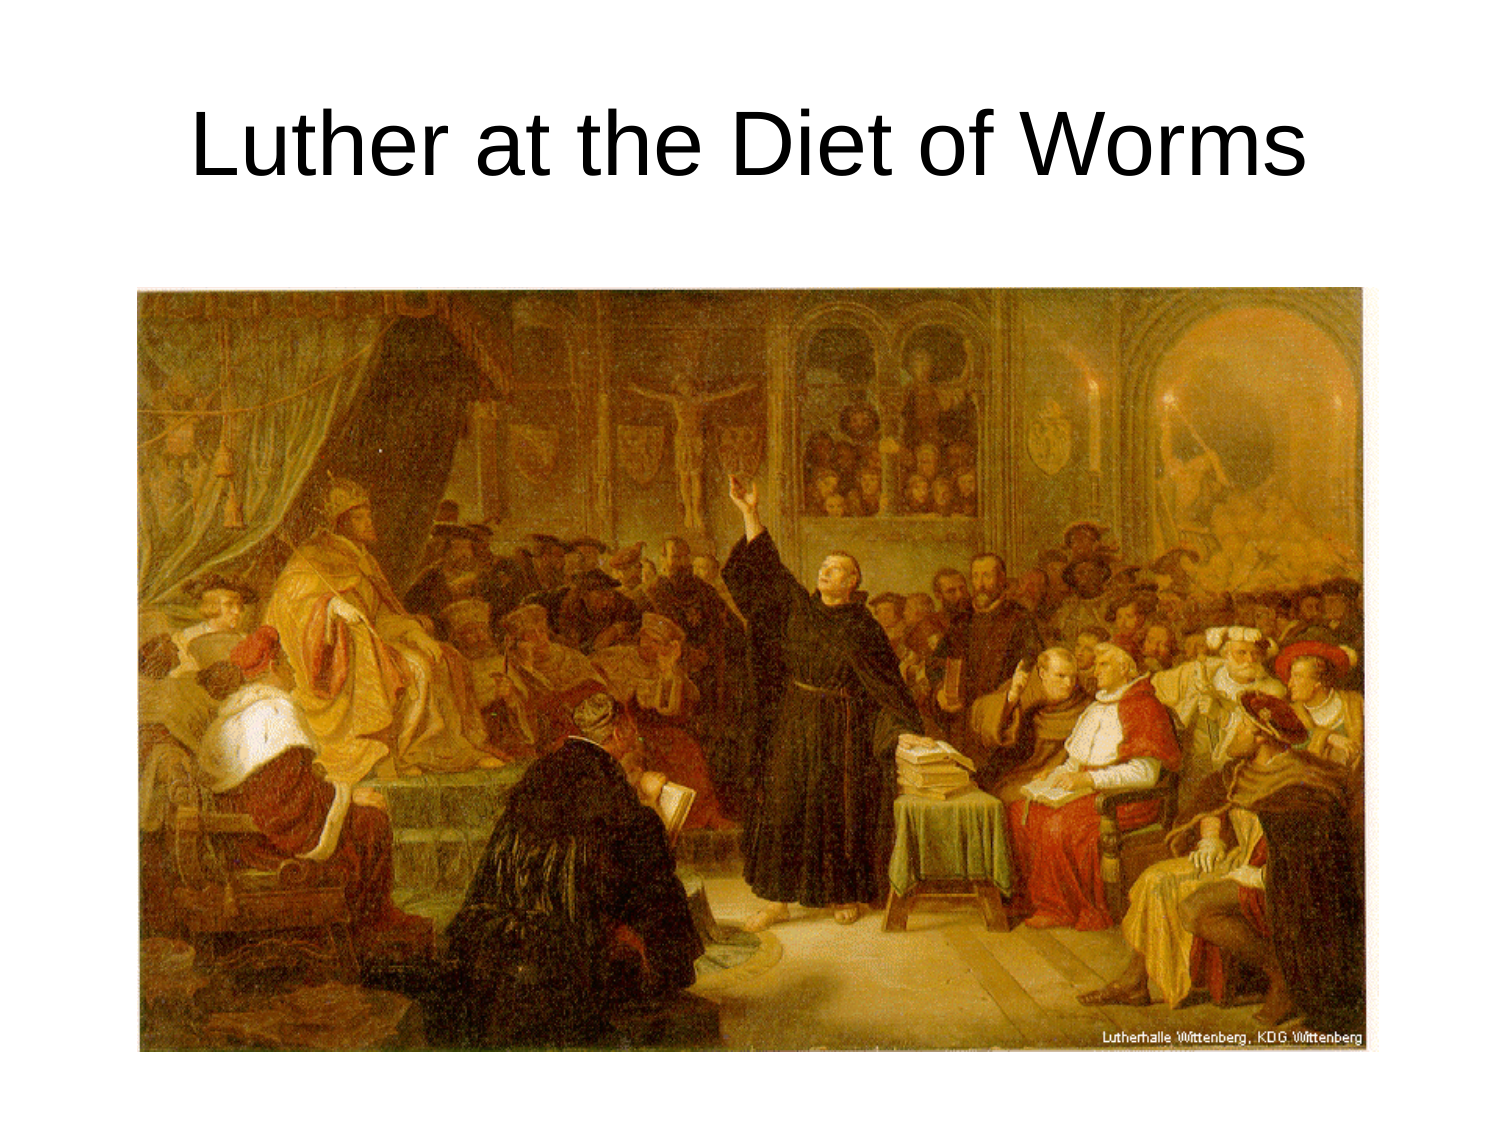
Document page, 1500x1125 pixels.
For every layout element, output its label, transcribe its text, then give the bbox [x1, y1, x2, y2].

title Luther at the Diet of Worms [75, 45, 1425, 233]
picture [137, 287, 1379, 1052]
